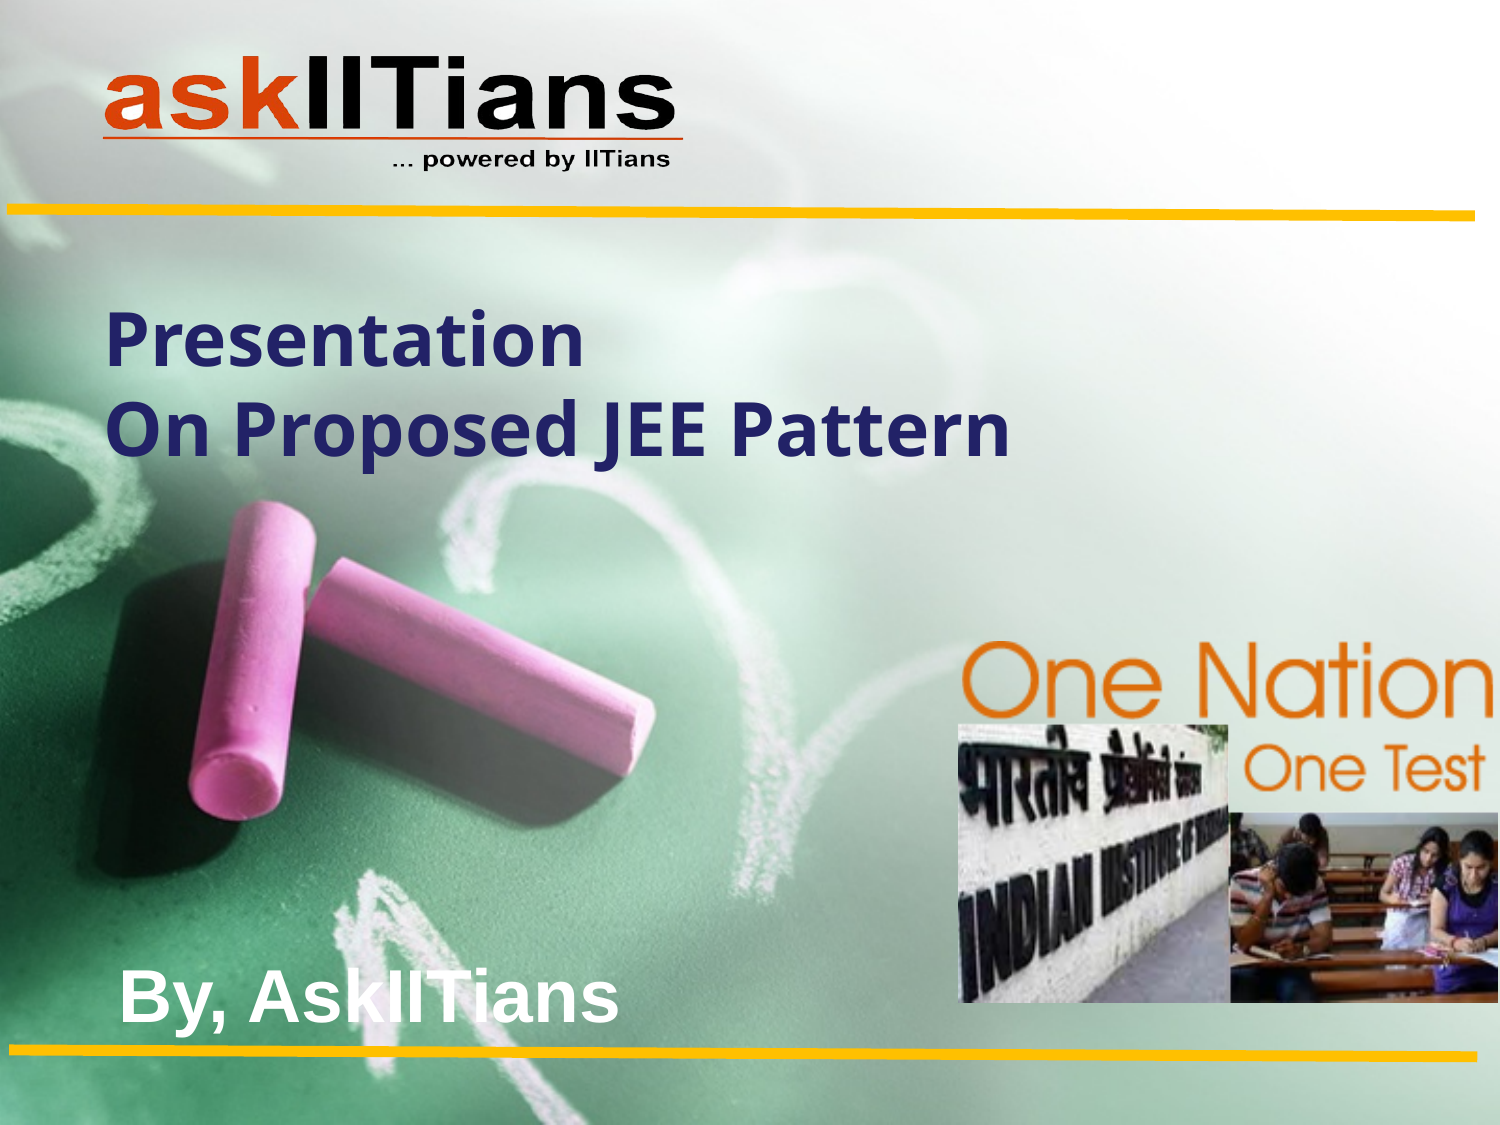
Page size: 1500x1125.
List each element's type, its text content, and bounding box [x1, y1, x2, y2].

title Presentation On Proposed JEE Pattern [88, 287, 1069, 476]
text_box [8, 1049, 1478, 1057]
subtitle By, AskIITians [33, 1066, 637, 1073]
picture [0, 0, 1500, 1125]
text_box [6, 208, 1476, 217]
subtitle By, AskIITians [33, 940, 637, 1047]
